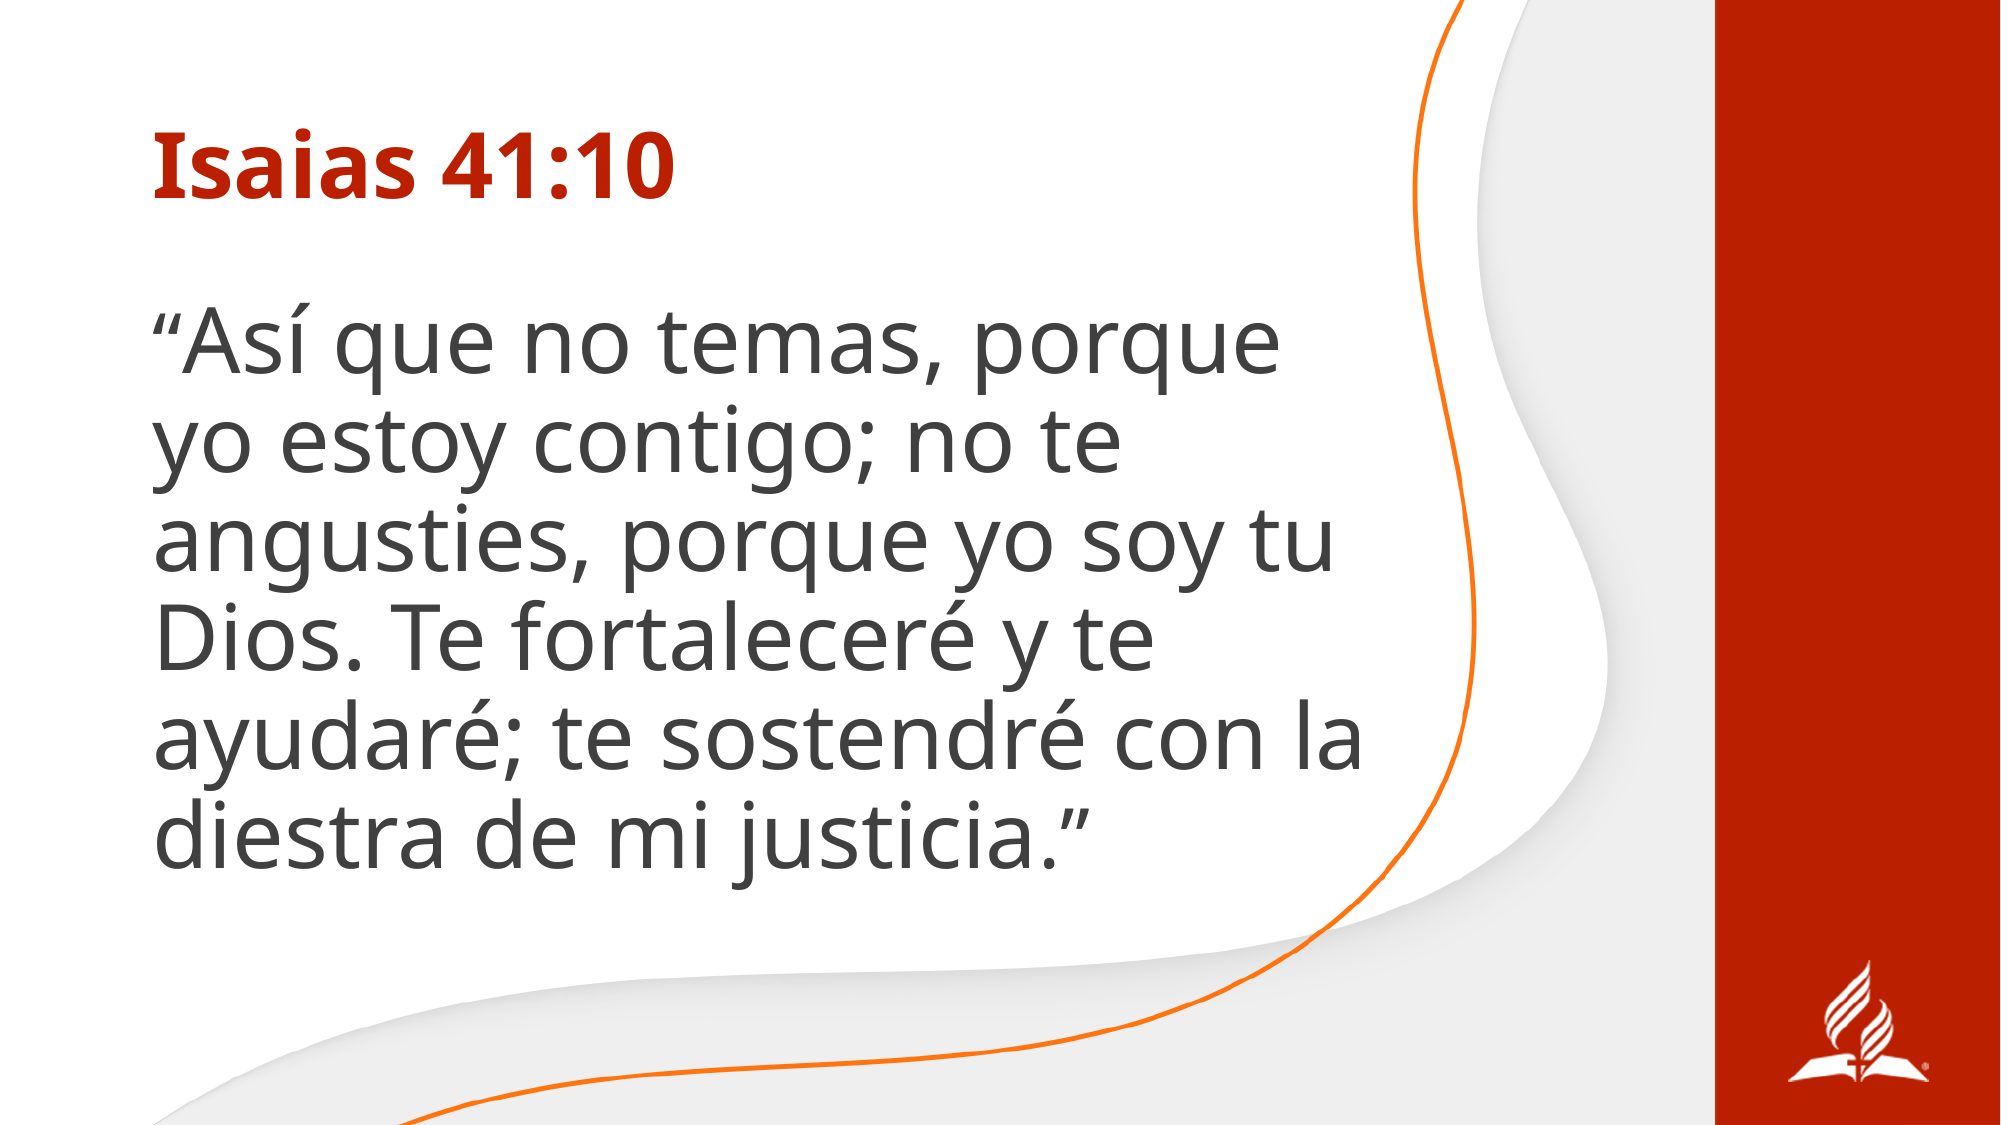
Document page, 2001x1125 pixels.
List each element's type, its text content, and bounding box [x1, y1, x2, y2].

title Isaias 41:10 [137, 59, 1397, 234]
list “Así que no temas, porque yo estoy contigo; no te angusties, porque yo soy tu Dios. Te fortaleceré y te ayudaré; te sostendré con la diestra de mi justicia.” [137, 234, 1397, 949]
picture [0, 0, 2001, 1125]
